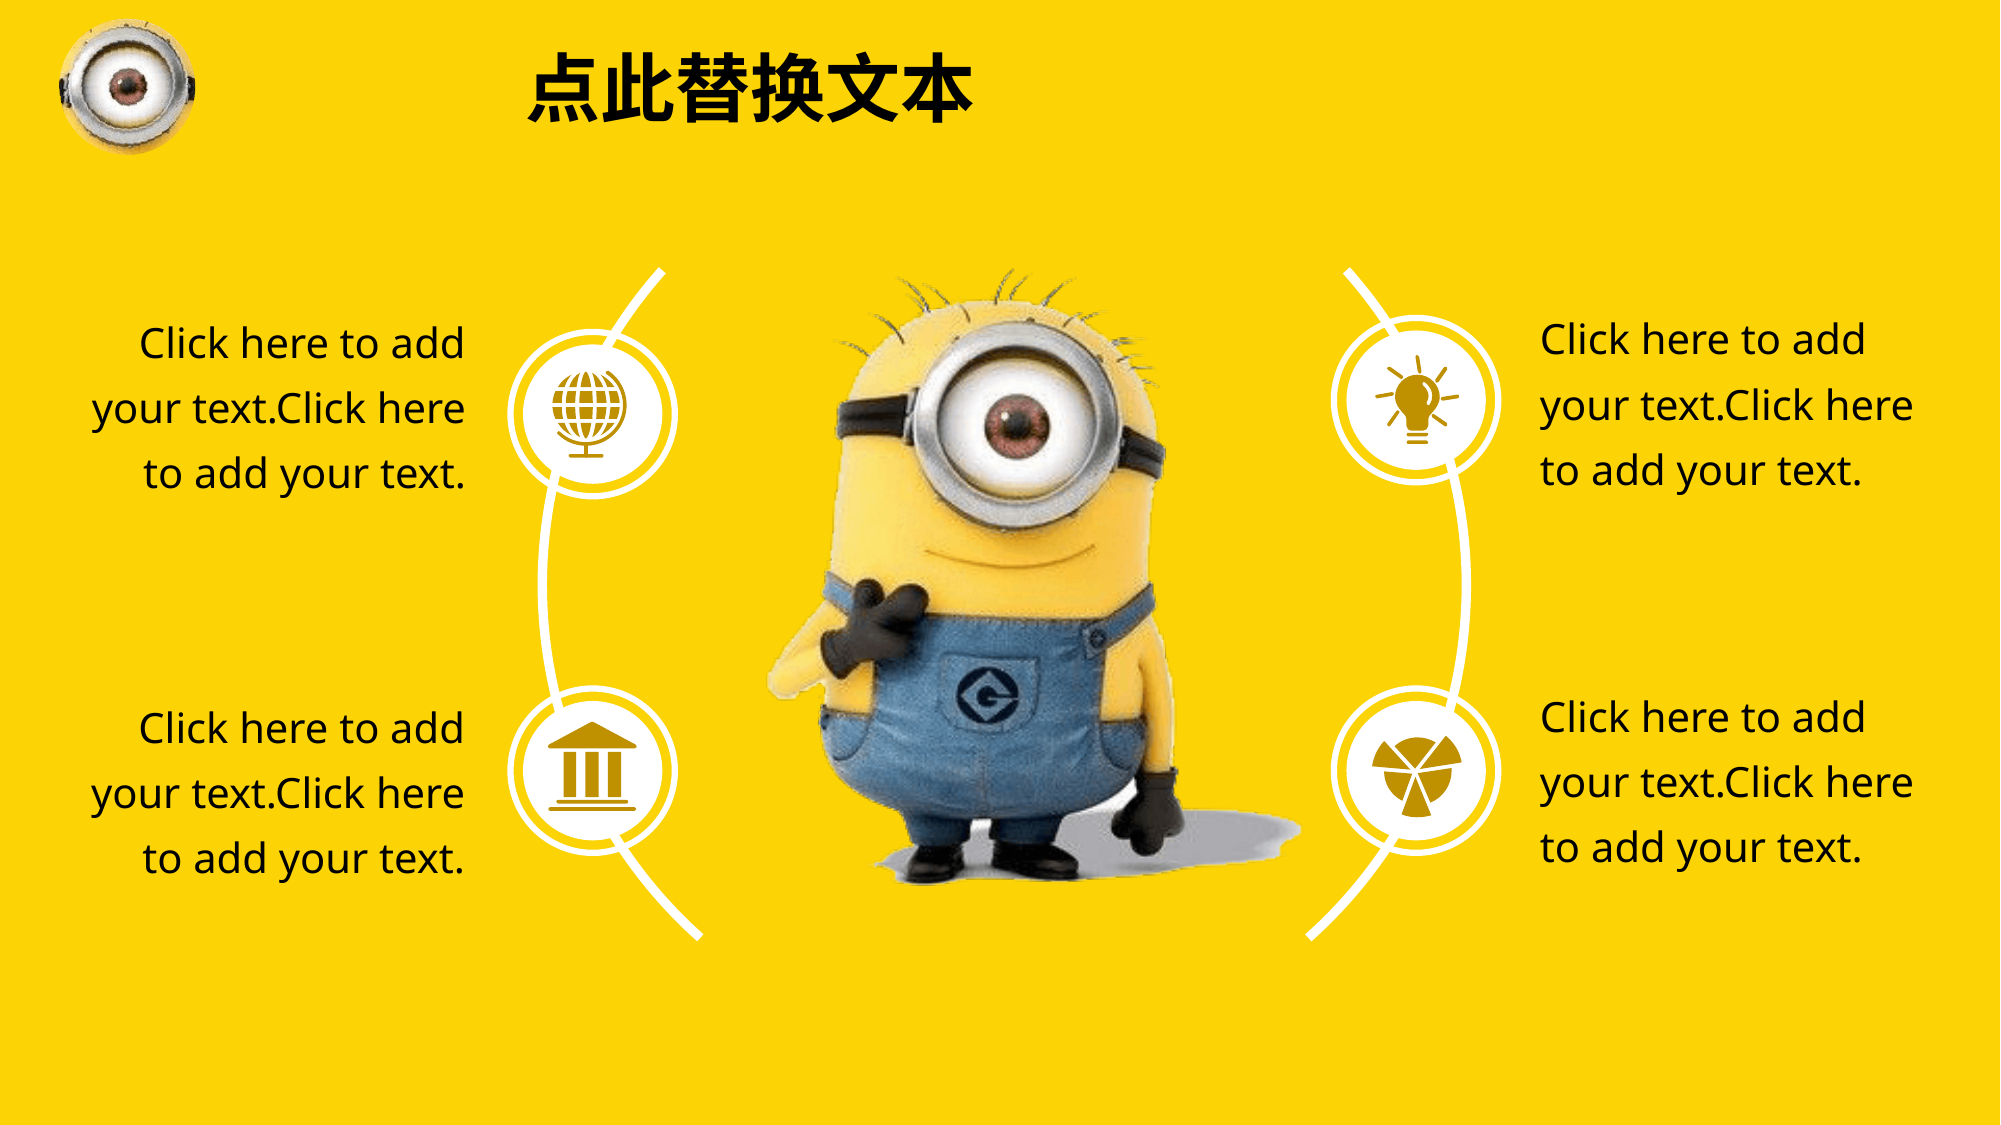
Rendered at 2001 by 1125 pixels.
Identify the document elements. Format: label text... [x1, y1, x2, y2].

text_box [552, 370, 627, 458]
text_box Click here to add your text.Click here to add your text. [32, 679, 480, 890]
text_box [510, 688, 675, 853]
text_box Click here to add your text.Click here to add your text. [33, 294, 481, 504]
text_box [547, 721, 637, 811]
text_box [1372, 735, 1462, 819]
title 点此替换文本 [226, 0, 1275, 189]
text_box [520, 112, 1488, 1058]
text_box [1333, 688, 1499, 853]
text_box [1333, 317, 1499, 483]
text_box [1375, 354, 1460, 444]
text_box Click here to add your text.Click here to add your text. [1525, 668, 1973, 879]
text_box Click here to add your text.Click here to add your text. [1525, 290, 1973, 501]
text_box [510, 331, 675, 497]
picture [59, 18, 196, 155]
